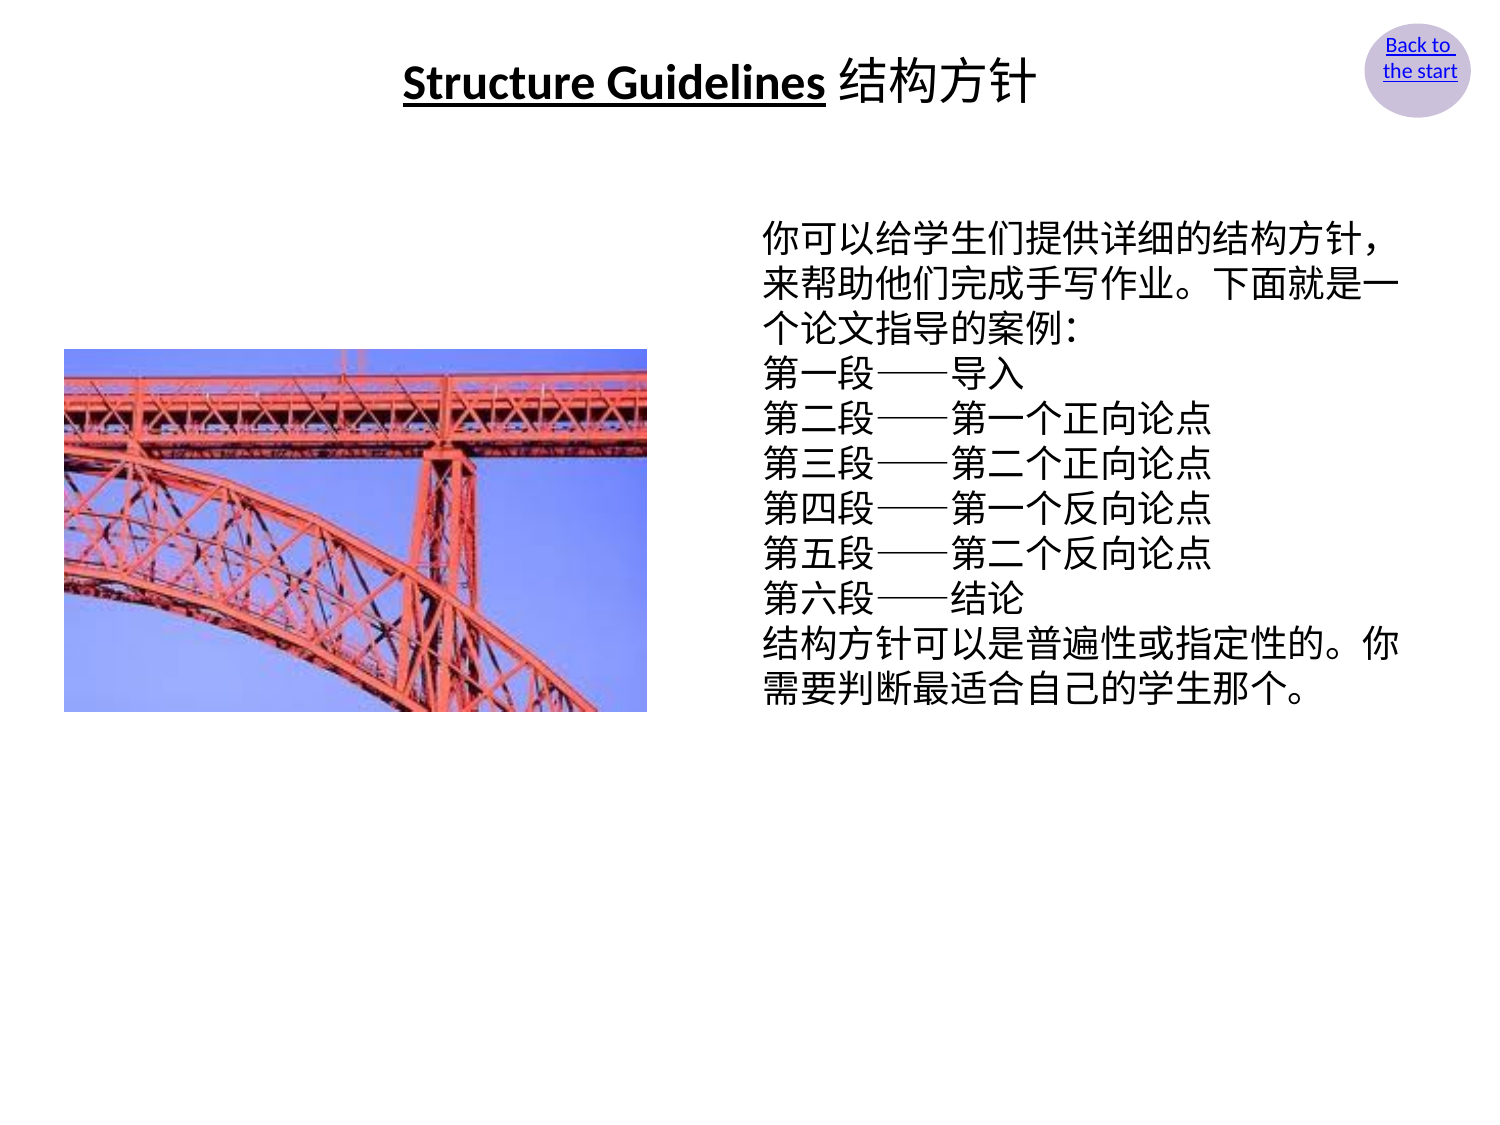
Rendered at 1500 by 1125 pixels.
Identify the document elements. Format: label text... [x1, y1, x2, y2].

text_box Back to the start [1359, 23, 1483, 91]
picture [64, 349, 647, 712]
text_box 你可以给学生们提供详细的结构方针，来帮助他们完成手写作业。下面就是一个论文指导的案例： 第一段——导入 第二段——第一个正向论点 第三段——第二个正向论点 第四段——第一个反向论点 第五段——第二个反向论点 第六段——结论 结构方针可以是普遍性或指定性的。你需要判断最适合自己的学生那个。 [747, 208, 1433, 718]
text_box [1367, 91, 1468, 120]
text_box Structure Guidelines结构方针 [218, 42, 1223, 178]
